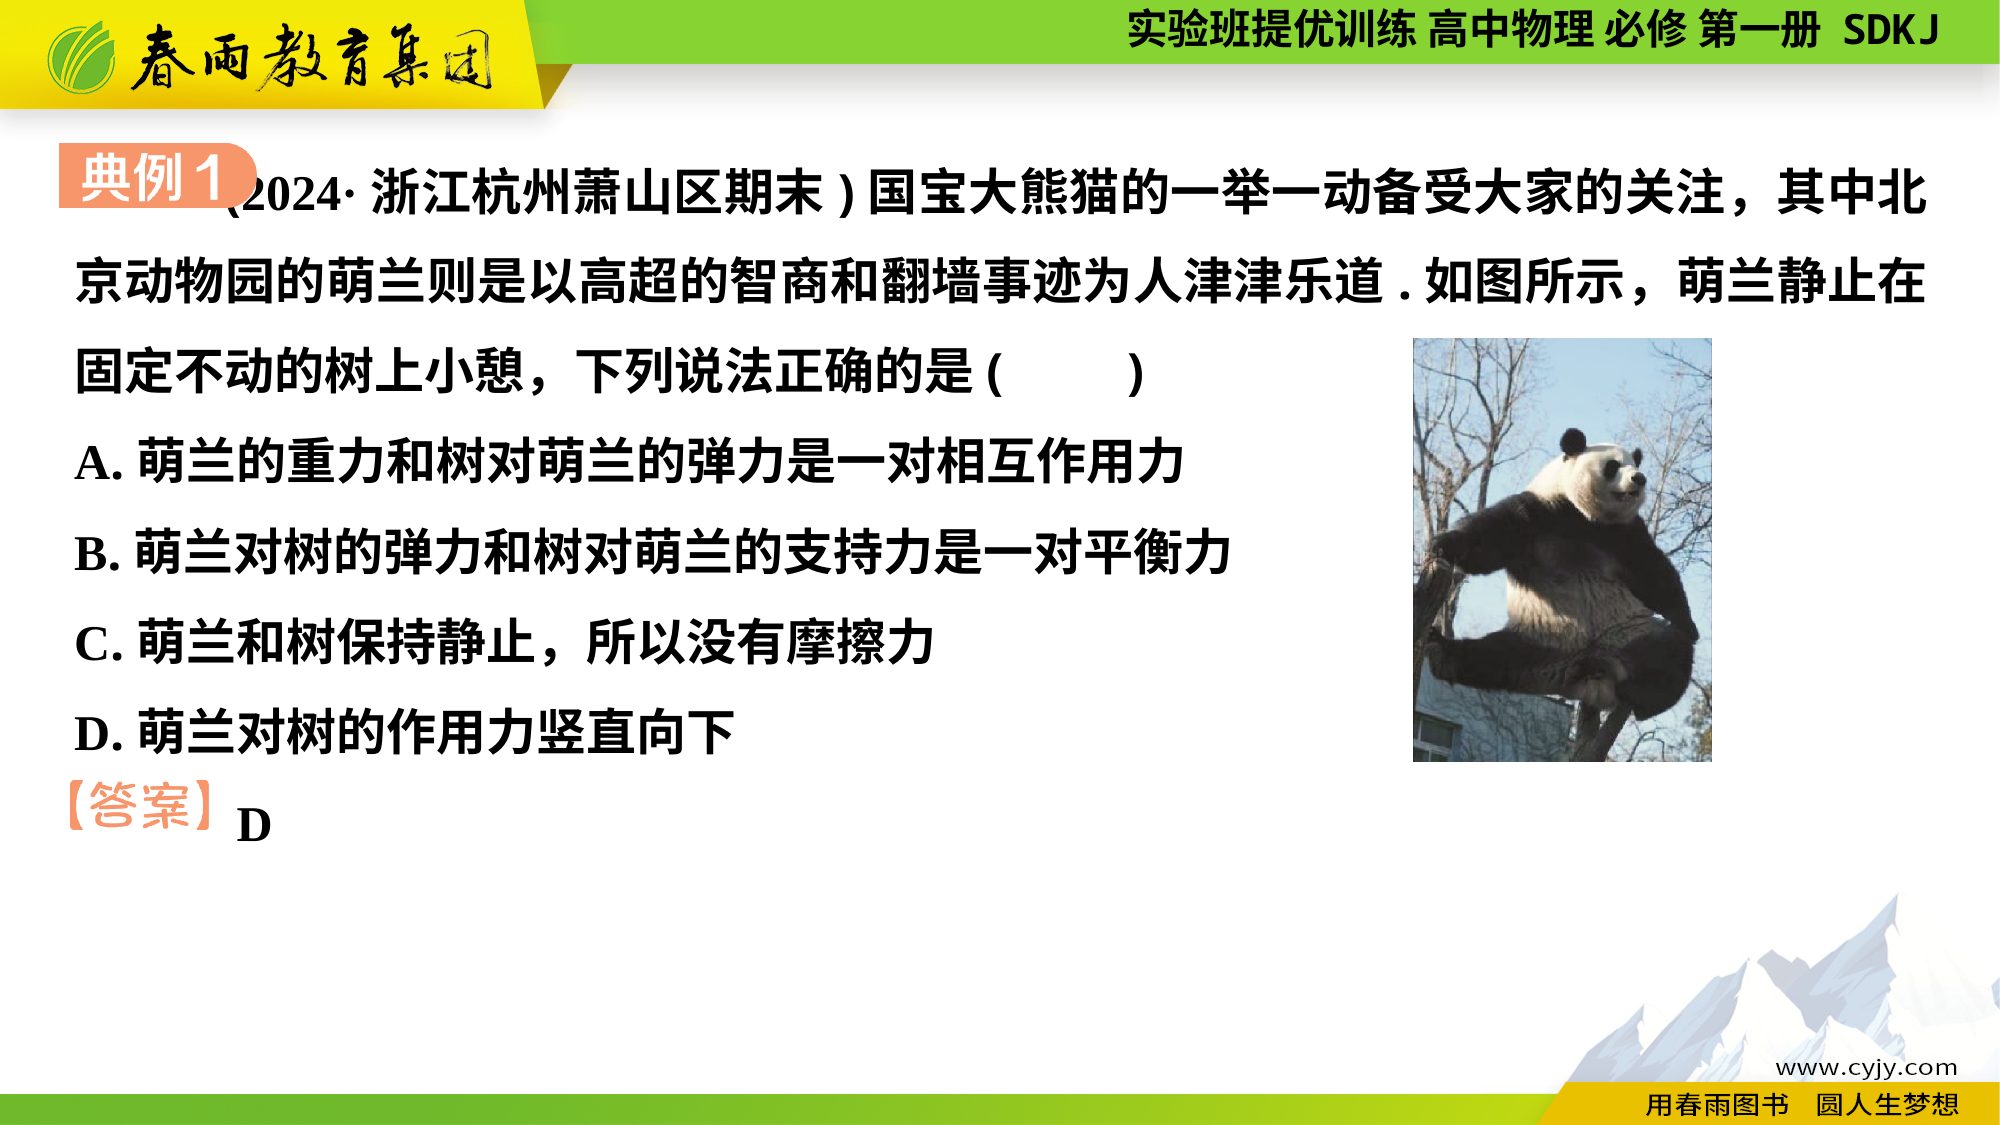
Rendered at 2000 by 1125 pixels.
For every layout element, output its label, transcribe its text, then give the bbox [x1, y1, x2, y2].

text_box D [59, 754, 1944, 860]
list (2024·浙江杭州萧山区期末)国宝大熊猫的一举一动备受大家的关注，其中北京动物园的萌兰则是以高超的智商和翻墙事迹为人津津乐道.如图所示，萌兰静止在固定不动的树上小憩，下列说法正确的是( ) A.萌兰的重力和树对萌兰的弹力是一对相互作用力 B.萌兰对树的弹力和树对萌兰的支持力是一对平衡力 C.萌兰和树保持静止，所以没有摩擦力 D.萌兰对树的作用力竖直向下 [59, 122, 1944, 754]
picture [0, 0, 2000, 1125]
